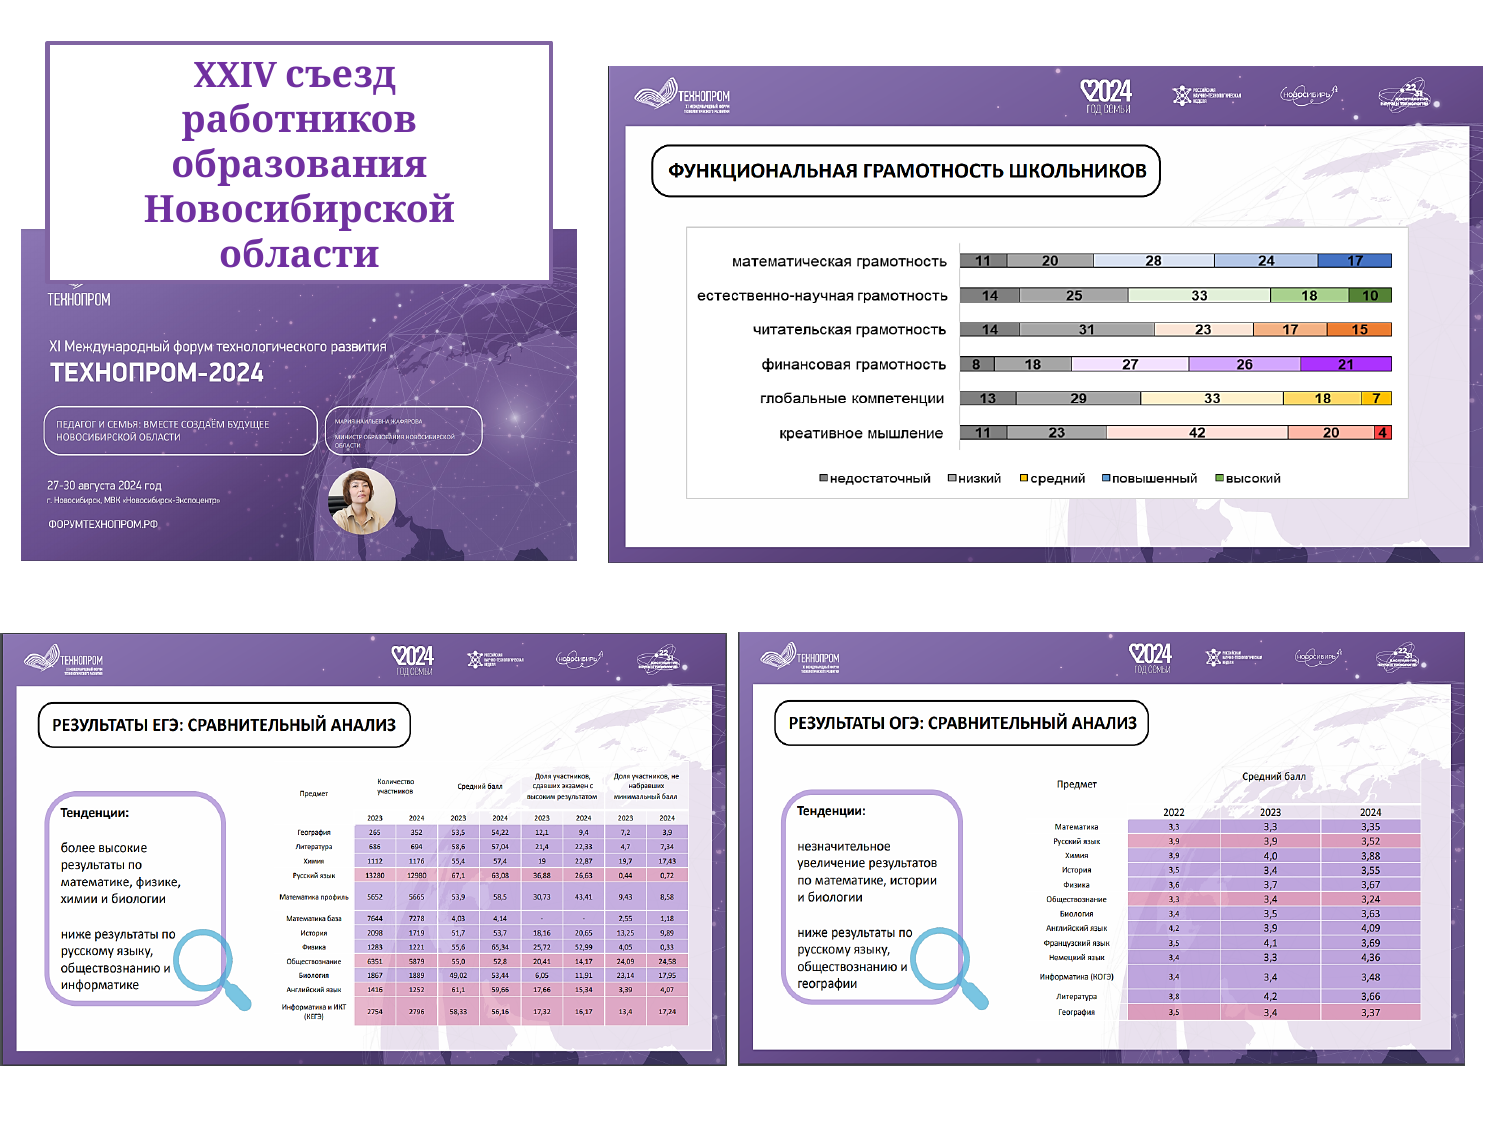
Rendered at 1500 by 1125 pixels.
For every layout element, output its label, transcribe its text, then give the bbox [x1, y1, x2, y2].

text_box XXIV съезд работников образования Новосибирской области [45, 41, 553, 228]
picture [21, 229, 578, 561]
picture [0, 633, 727, 1067]
picture [737, 632, 1465, 1066]
picture [607, 66, 1483, 563]
